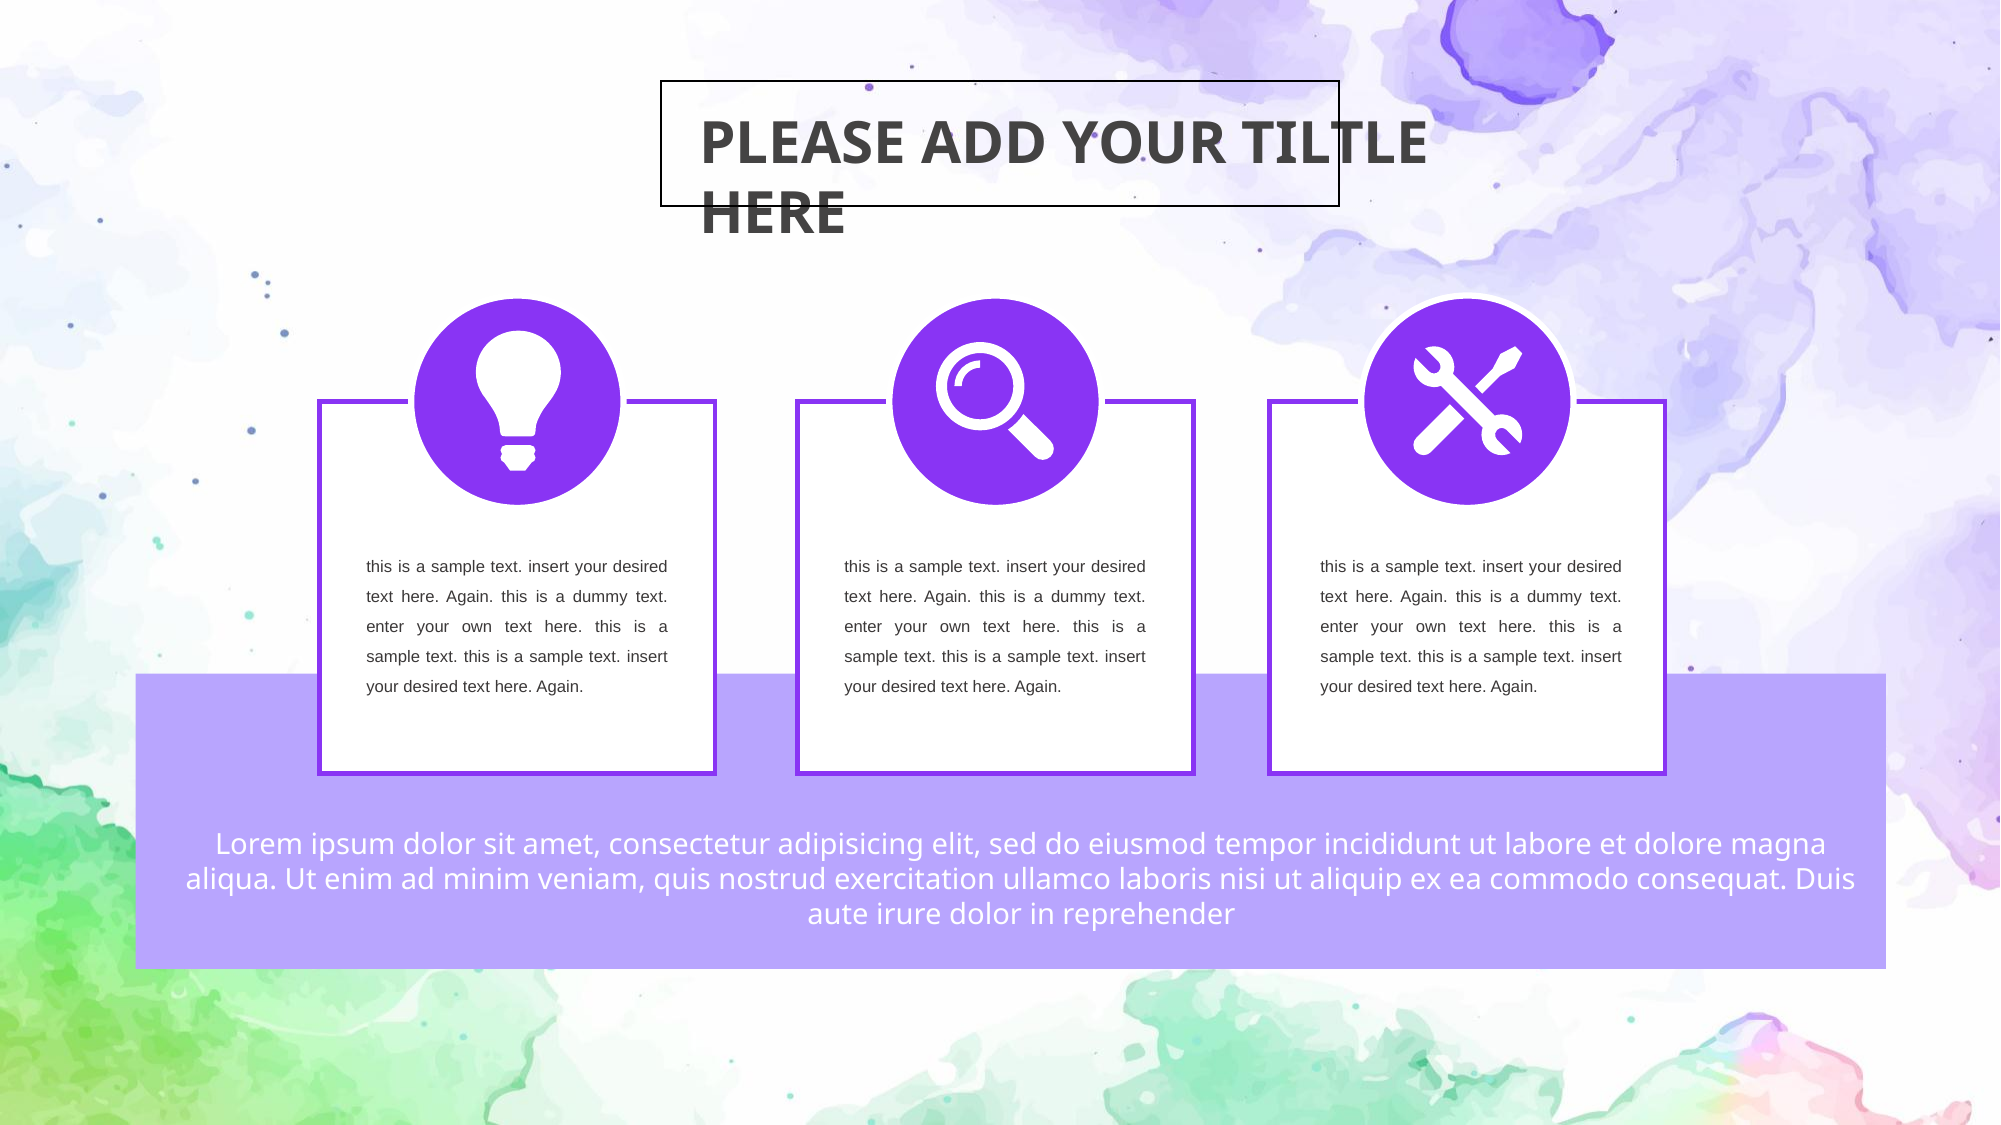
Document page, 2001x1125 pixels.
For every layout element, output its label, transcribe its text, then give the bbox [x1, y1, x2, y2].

picture [0, 0, 2000, 1125]
text_box Lorem ipsum dolor sit amet, consectetur adipisicing elit, sed do eiusmod tempor incididunt ut labore et dolore magna aliqua. Ut enim ad minim veniam, quis nostrud exercitation ullamco laboris nisi ut aliquip ex ea commodo consequat. Duis aute irure dolor in reprehender [156, 817, 1886, 938]
text_box [1269, 401, 1666, 775]
text_box this is a sample text. insert your desired text here. Again. this is a dummy text. enter your own text here. this is a sample text. this is a sample text. insert your desired text here. Again. [351, 538, 684, 733]
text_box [1361, 295, 1574, 508]
text_box [660, 80, 1340, 207]
text_box PLEASE ADD YOUR TILTLE HERE [684, 97, 1508, 252]
text_box [319, 401, 716, 775]
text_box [889, 295, 1102, 508]
text_box [135, 672, 1887, 970]
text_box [411, 295, 624, 508]
text_box this is a sample text. insert your desired text here. Again. this is a dummy text. enter your own text here. this is a sample text. this is a sample text. insert your desired text here. Again. [829, 538, 1162, 733]
text_box this is a sample text. insert your desired text here. Again. this is a dummy text. enter your own text here. this is a sample text. this is a sample text. insert your desired text here. Again. [1305, 538, 1638, 733]
text_box [797, 401, 1194, 775]
